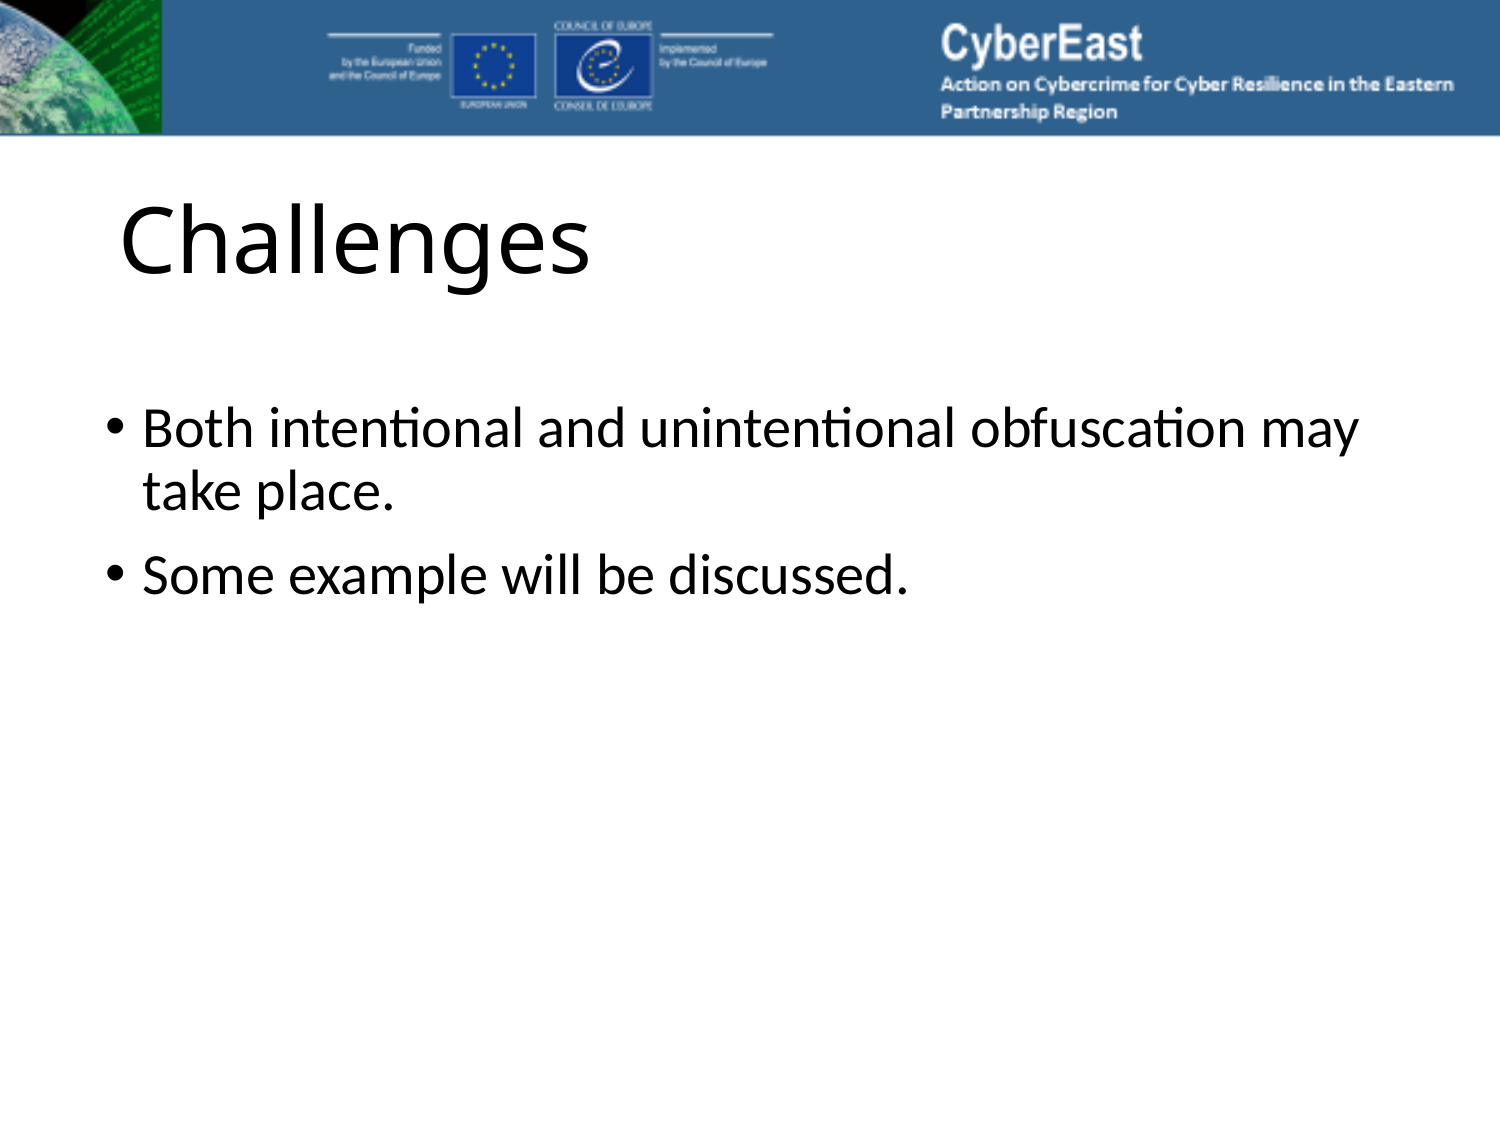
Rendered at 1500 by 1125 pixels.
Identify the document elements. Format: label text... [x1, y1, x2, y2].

title Challenges [103, 135, 1397, 354]
picture [0, 0, 1500, 1125]
list Both intentional and unintentional obfuscation may take place. Some example will be discussed. [90, 389, 1384, 1104]
